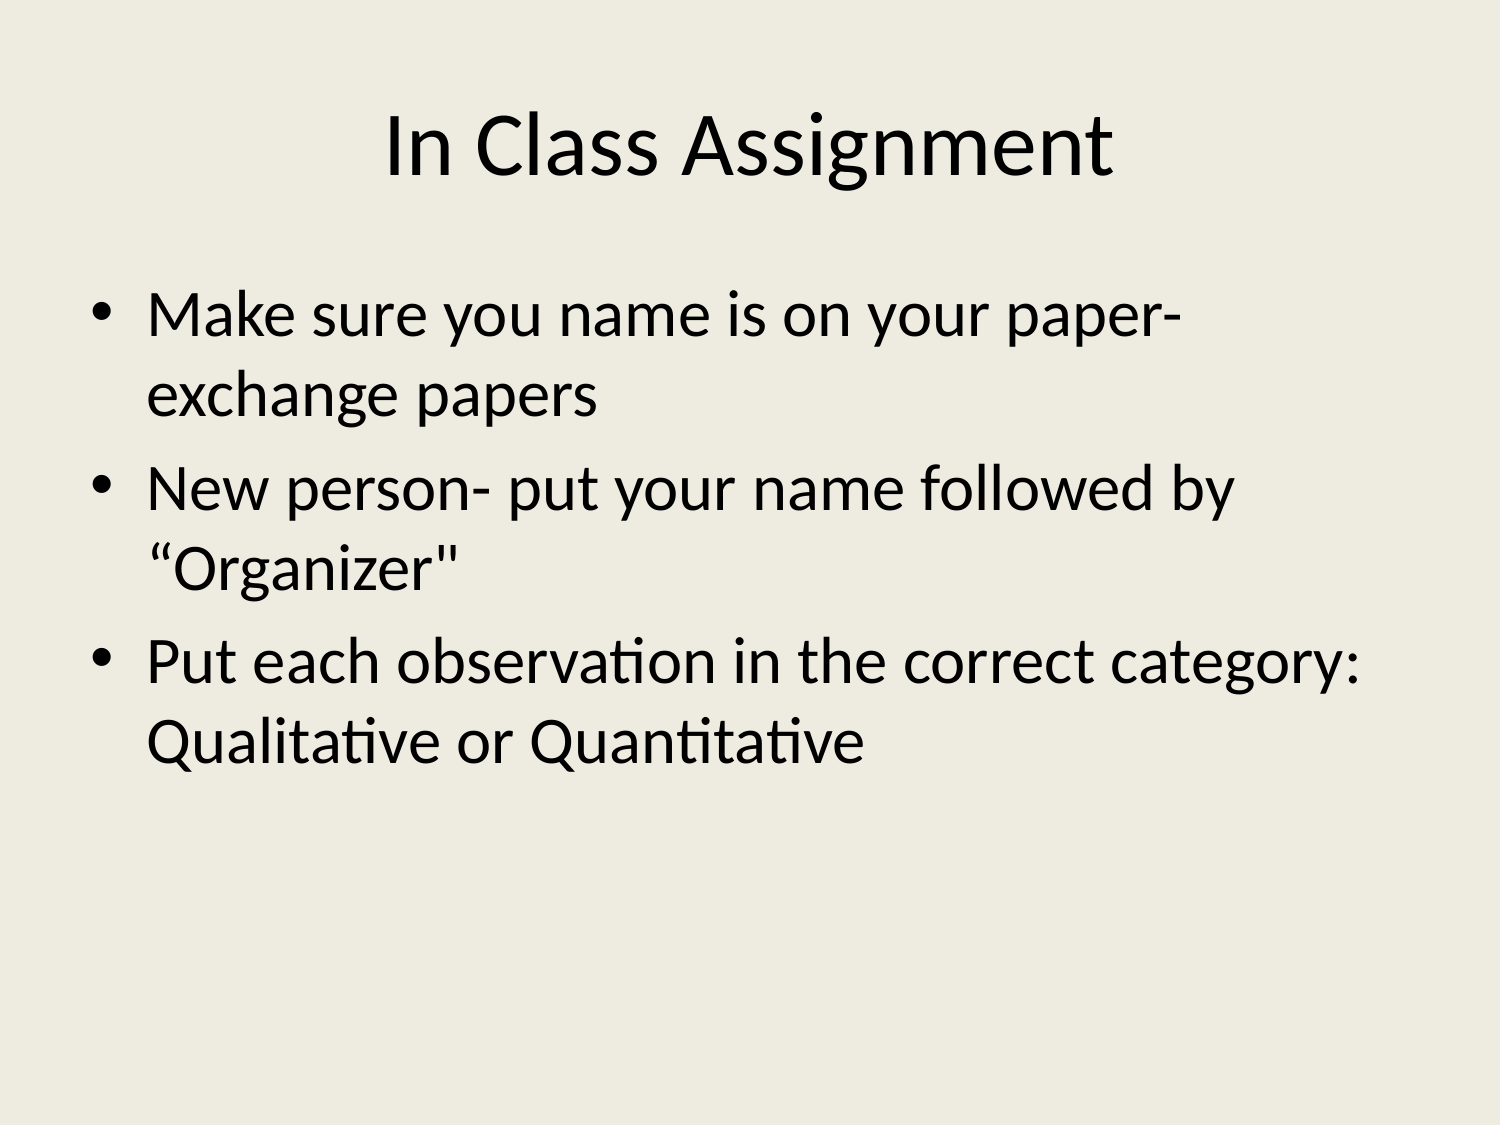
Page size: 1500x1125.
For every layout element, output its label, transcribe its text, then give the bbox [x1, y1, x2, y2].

list Make sure you name is on your paper- exchange papers New person- put your name followed by “Organizer" Put each observation in the correct category: Qualitative or Quantitative [75, 262, 1425, 1005]
title In Class Assignment [75, 45, 1425, 233]
